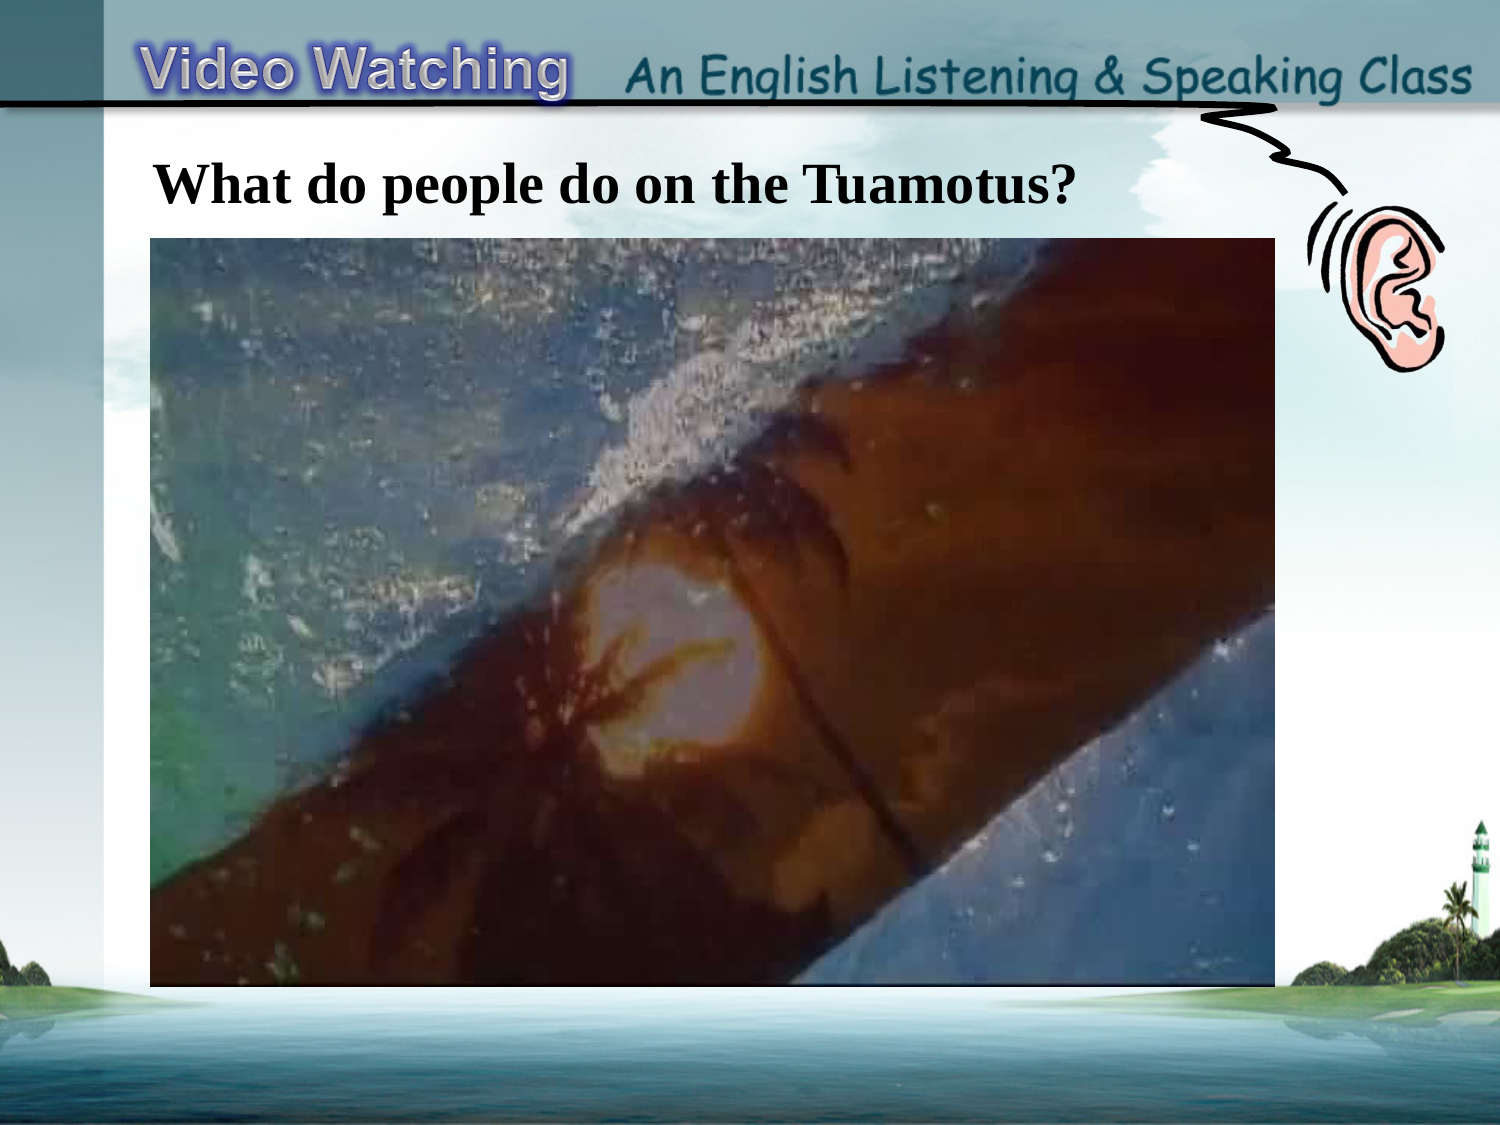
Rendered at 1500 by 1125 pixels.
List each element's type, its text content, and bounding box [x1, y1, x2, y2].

text_box [0, 103, 78, 110]
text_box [149, 237, 1276, 988]
picture [0, 0, 1500, 1125]
text_box What do people do on the Tuamotus? [137, 137, 1388, 223]
